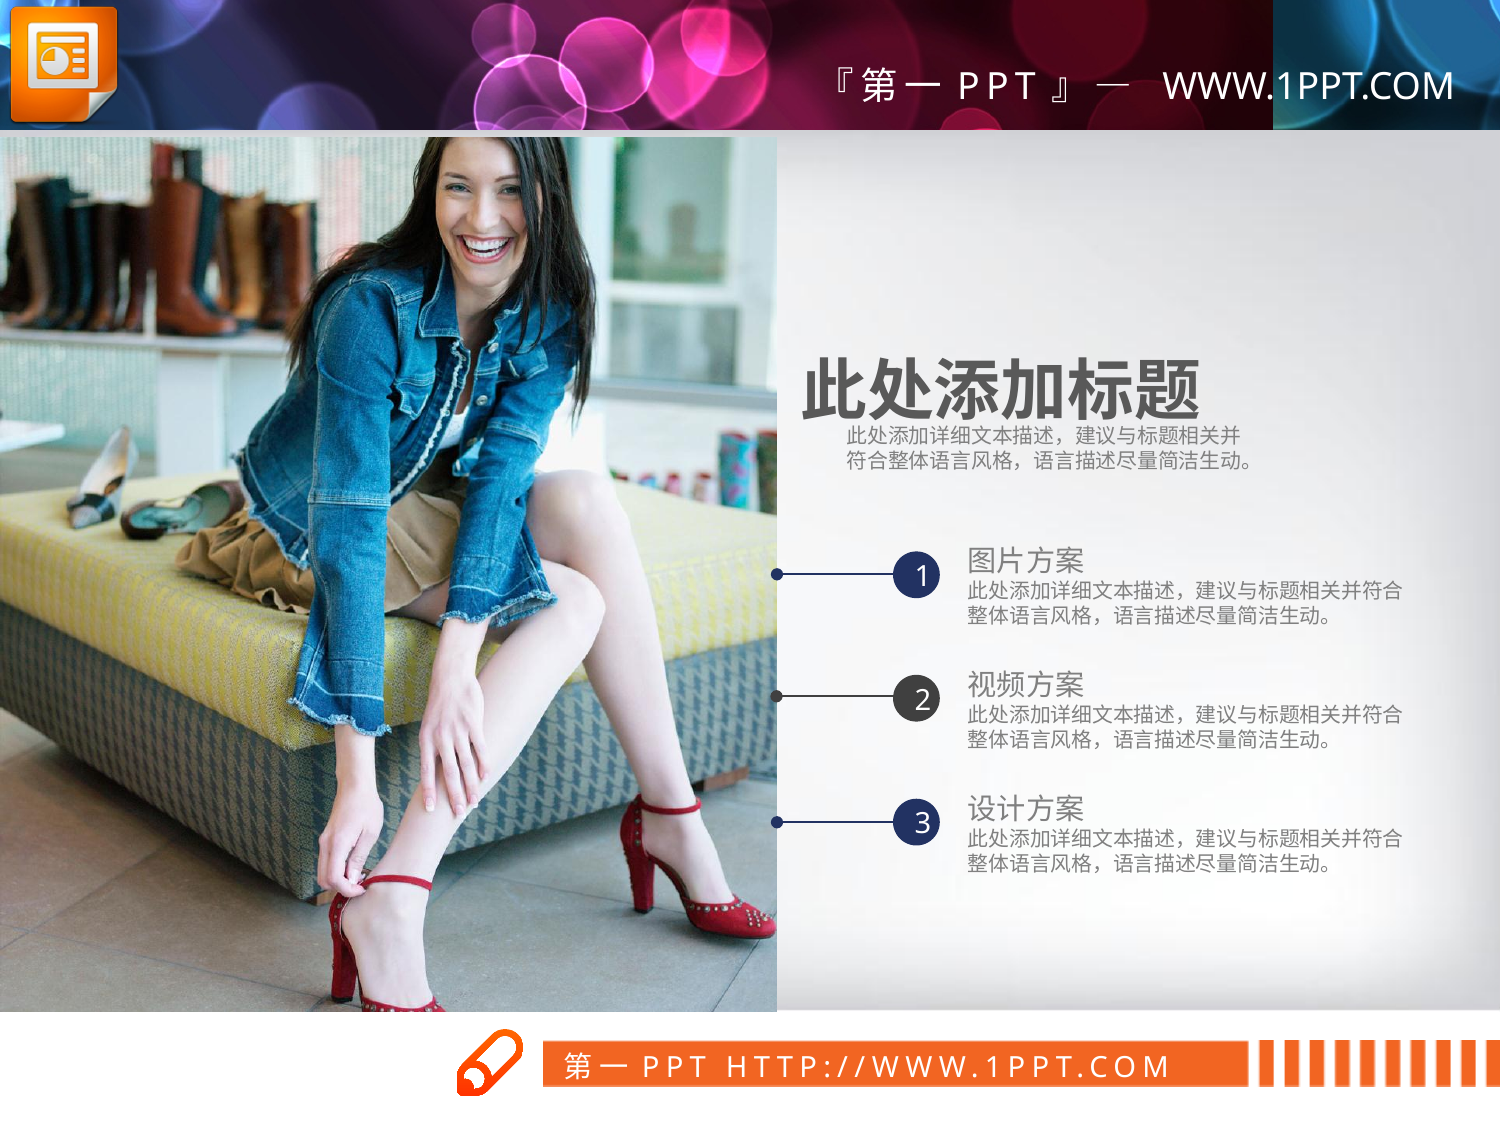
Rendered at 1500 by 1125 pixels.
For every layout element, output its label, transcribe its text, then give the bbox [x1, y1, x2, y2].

picture [543, 1040, 1500, 1087]
text_box 图片方案 此处添加详细文本描述，建议与标题相关并符合整体语言风格，语言描述尽量简洁生动。 [952, 535, 1438, 635]
text_box 2 [893, 674, 940, 722]
text_box 此处添加标题 [785, 340, 1216, 436]
text_box 设计方案 此处添加详细文本描述，建议与标题相关并符合整体语言风格，语言描述尽量简洁生动。 [952, 782, 1438, 883]
text_box 视频方案 此处添加详细文本描述，建议与标题相关并符合整体语言风格，语言描述尽量简洁生动。 [952, 658, 1438, 759]
picture [0, 0, 1500, 1012]
text_box 此处添加详细文本描述，建议与标题相关并符合整体语言风格，语言描述尽量简洁生动。 [832, 415, 1268, 480]
text_box 3 [893, 798, 940, 846]
text_box 1 [893, 551, 940, 599]
